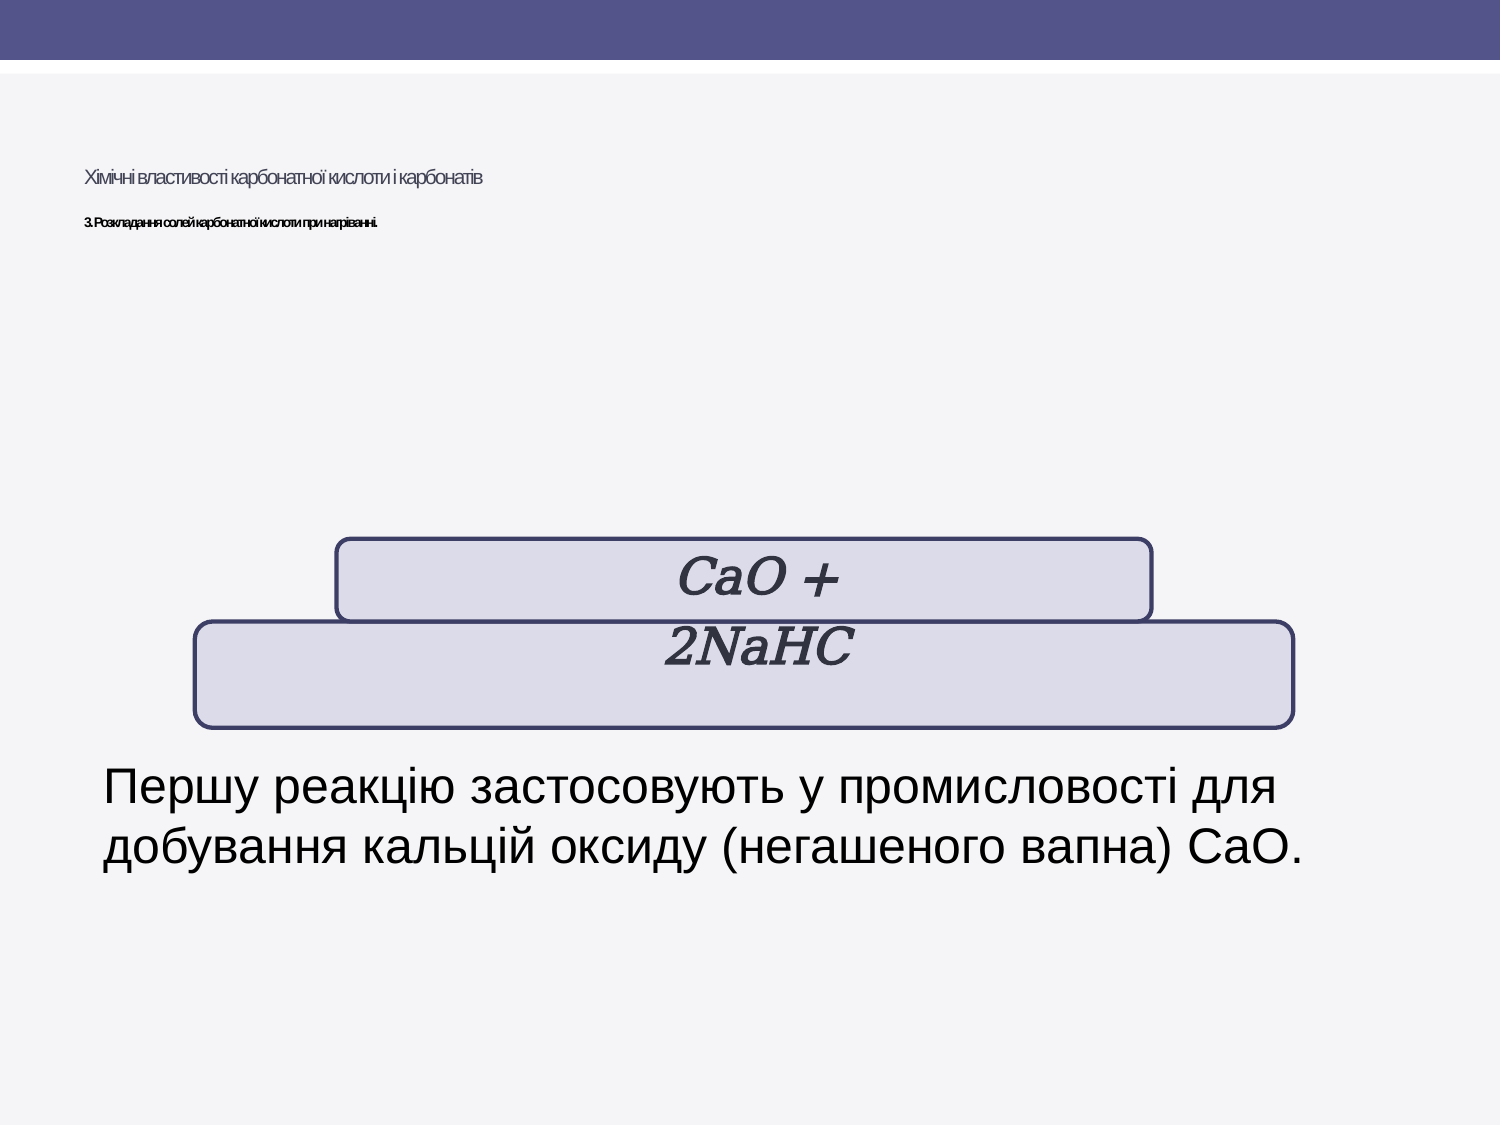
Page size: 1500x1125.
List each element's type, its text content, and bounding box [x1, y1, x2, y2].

text_box [192, 619, 1296, 730]
title Хімічні властивості карбонатної кислоти і карбонатів 3.Розкладання солей карбонатної кислоти при нагріванні. [69, 78, 1420, 266]
text_box [334, 536, 1154, 624]
